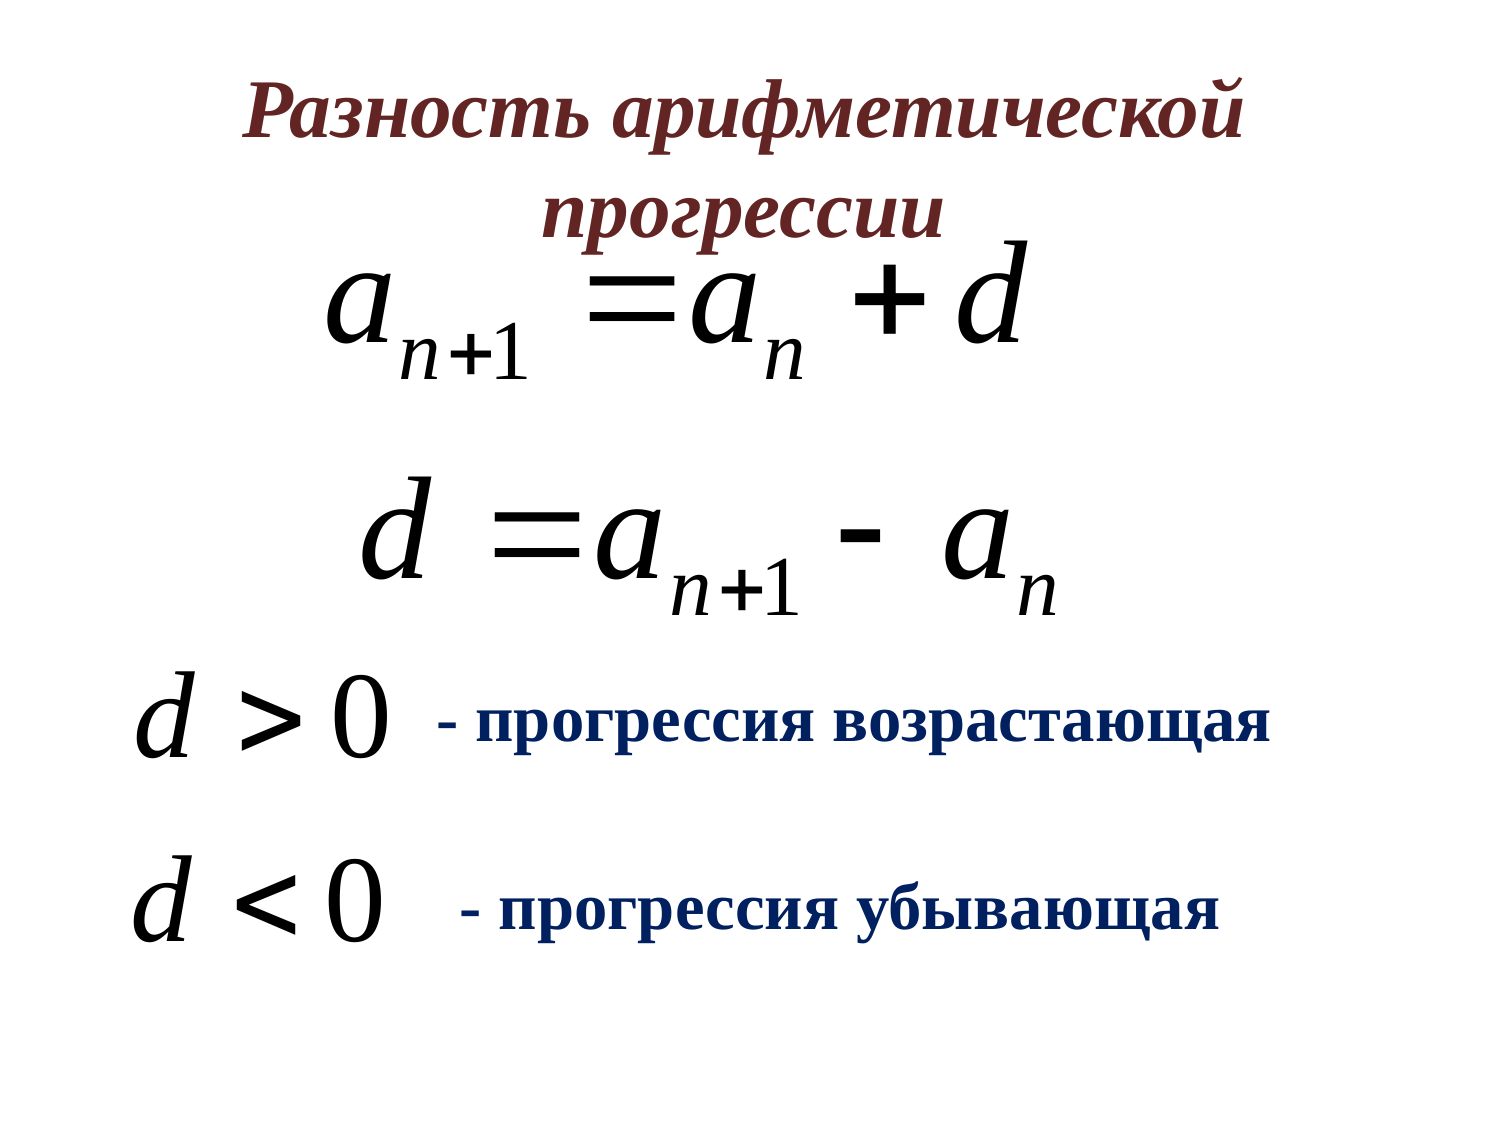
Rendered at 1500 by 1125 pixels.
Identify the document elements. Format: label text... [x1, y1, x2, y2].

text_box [111, 828, 410, 973]
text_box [300, 196, 1069, 416]
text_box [336, 432, 1093, 653]
text_box Разность арифметической прогрессии [46, 46, 1442, 262]
text_box - прогрессия убывающая [445, 855, 1407, 951]
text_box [114, 644, 414, 789]
text_box - прогрессия возрастающая [421, 667, 1383, 763]
